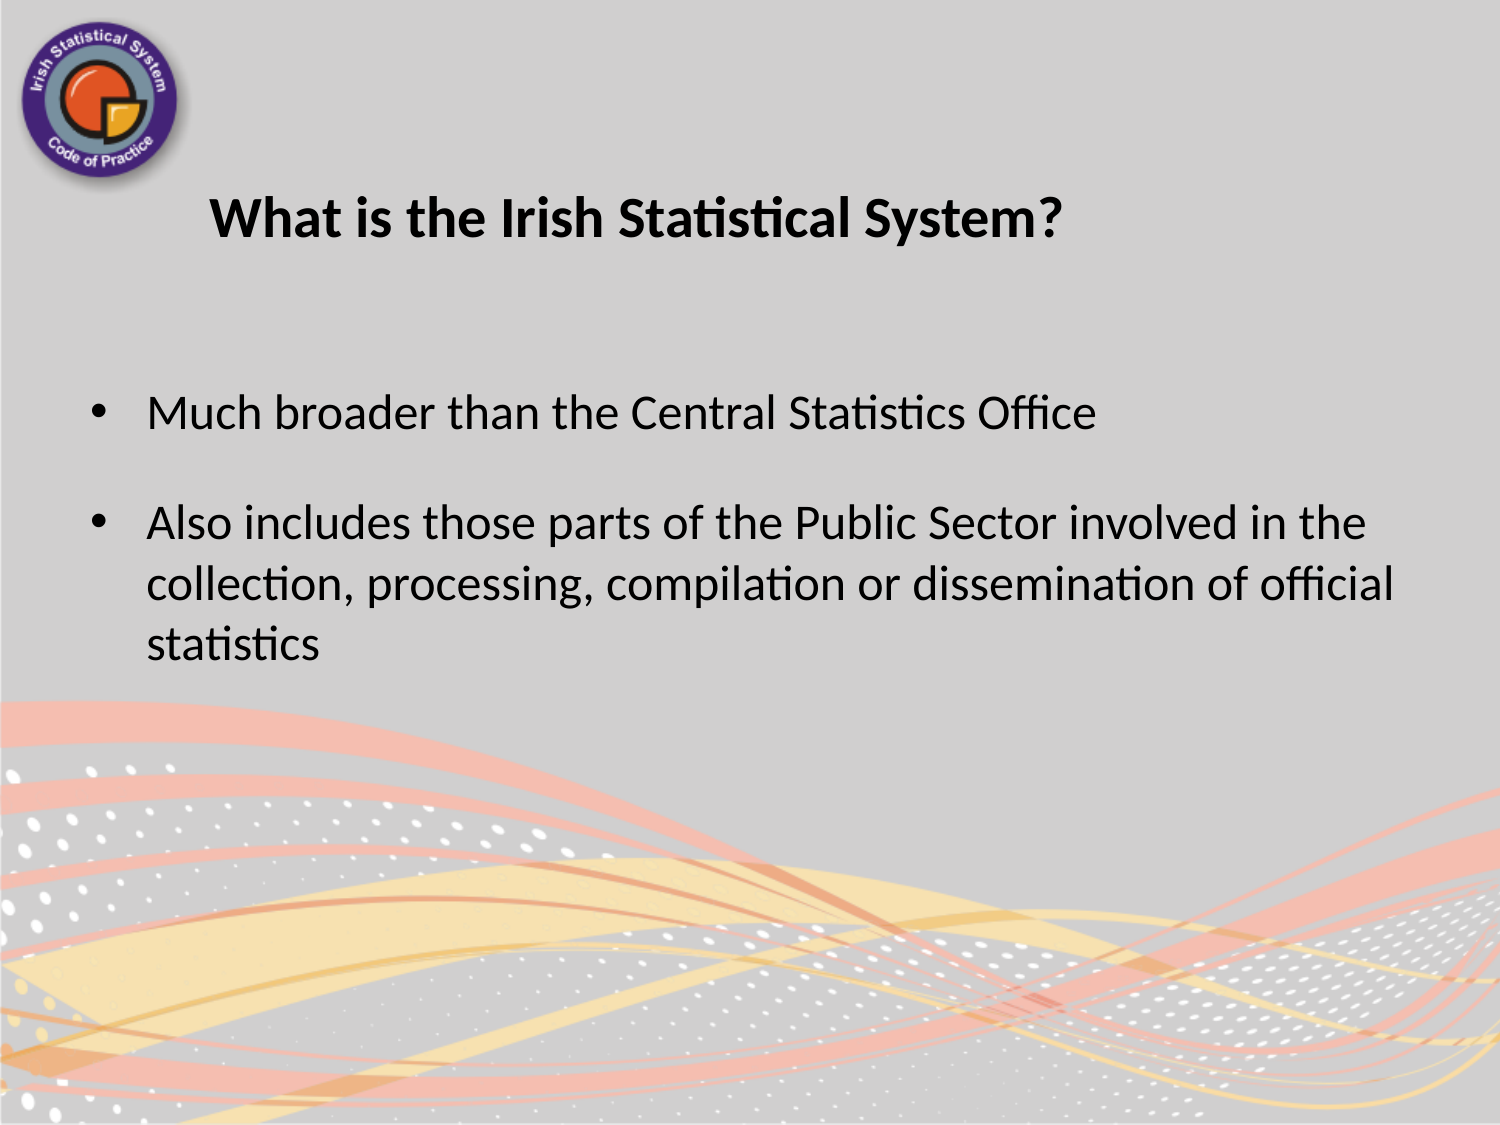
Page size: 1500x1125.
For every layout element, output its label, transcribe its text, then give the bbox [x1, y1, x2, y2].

list Much broader than the Central Statistics Office Also includes those parts of the Public Sector involved in the collection, processing, compilation or dissemination of official statistics [75, 262, 1425, 1005]
picture [0, 0, 1500, 1125]
title What is the Irish Statistical System? [194, 149, 1427, 280]
